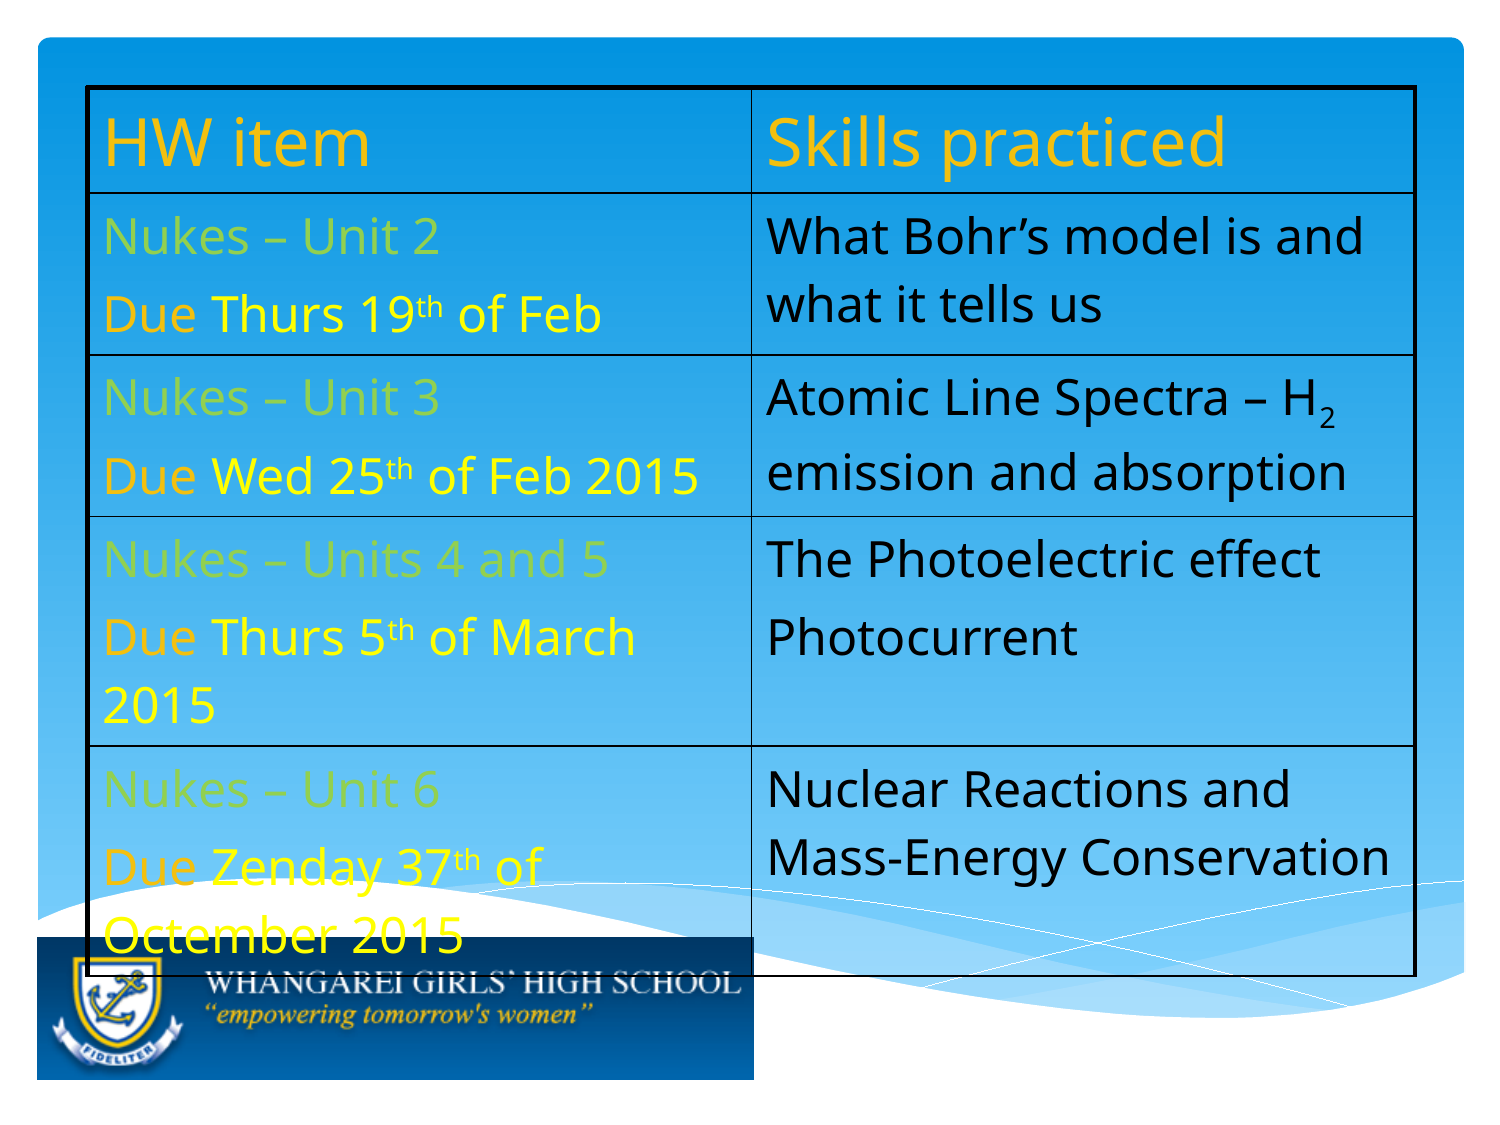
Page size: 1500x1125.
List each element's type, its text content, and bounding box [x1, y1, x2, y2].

table_cell Nukes – Unit 3 Due Wed 25th of Feb 2015 [90, 356, 751, 516]
table_header HW item [90, 90, 751, 192]
table_cell Nuclear Reactions and Mass-Energy Conservation [752, 747, 1413, 975]
table_cell Nukes – Unit 6 Due Zenday 37th of Octember 2015 [90, 747, 751, 935]
table_header Skills practiced [752, 90, 1413, 192]
table_cell Nukes – Units 4 and 5 Due Thurs 5th of March 2015 [90, 517, 751, 745]
table_cell Atomic Line Spectra – H2 emission and absorption [752, 356, 1413, 516]
table_cell Nukes – Unit 2 Due Thurs 19th of Feb [90, 194, 751, 354]
picture [37, 937, 754, 1080]
table_cell The Photoelectric effect Photocurrent [752, 517, 1413, 745]
table_cell What Bohr’s model is and what it tells us [752, 194, 1413, 354]
